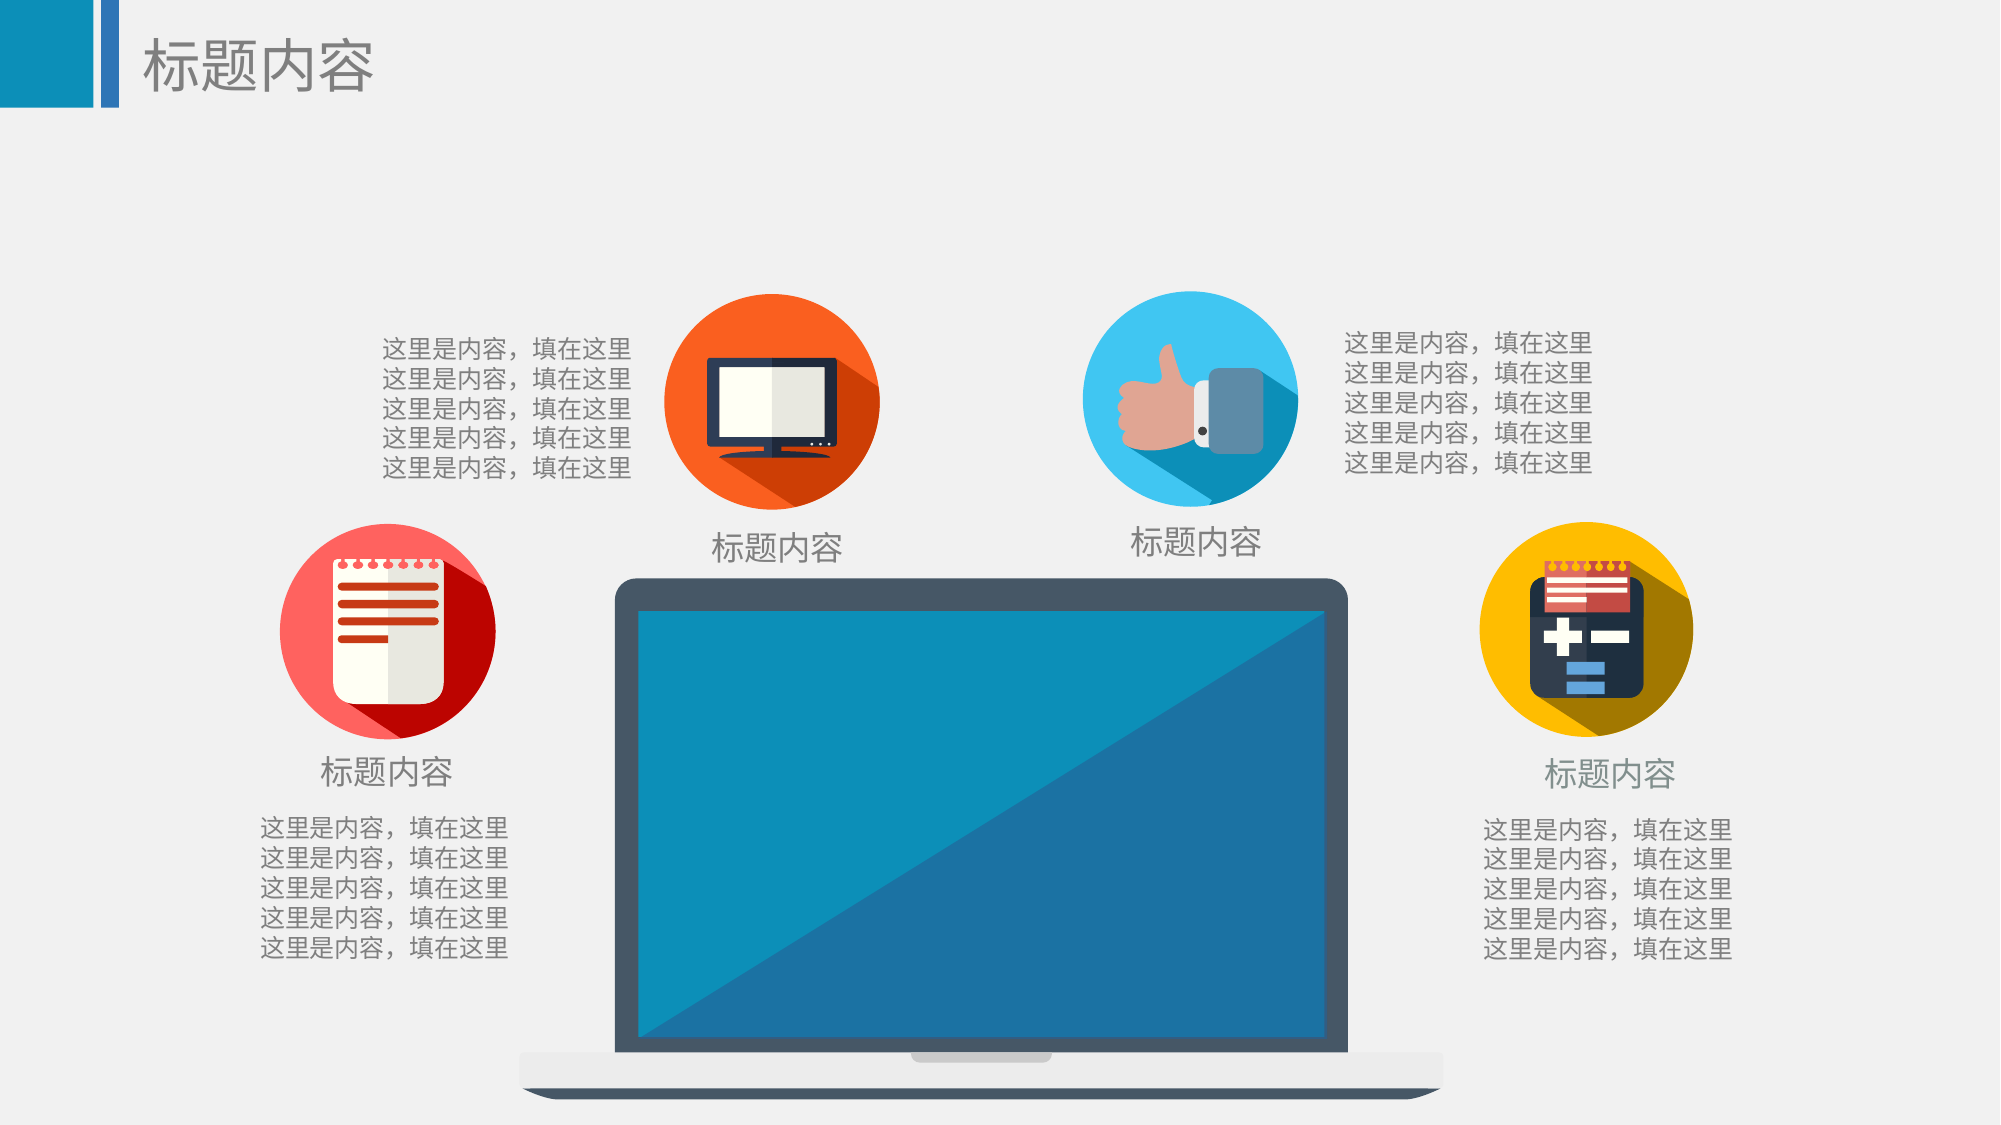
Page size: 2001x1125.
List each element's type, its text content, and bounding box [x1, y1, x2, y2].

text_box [1479, 522, 1694, 737]
text_box [101, 0, 119, 108]
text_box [1082, 291, 1299, 507]
text_box 这里是内容，填在这里 这里是内容，填在这里 这里是内容，填在这里 这里是内容，填在这里 这里是内容，填在这里 [367, 325, 654, 491]
text_box 标题内容 [1529, 746, 1694, 801]
text_box 标题内容 [127, 21, 442, 107]
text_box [664, 294, 880, 510]
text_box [279, 523, 496, 740]
text_box 这里是内容，填在这里 这里是内容，填在这里 这里是内容，填在这里 这里是内容，填在这里 这里是内容，填在这里 [1329, 320, 1616, 485]
text_box 这里是内容，填在这里 这里是内容，填在这里 这里是内容，填在这里 这里是内容，填在这里 这里是内容，填在这里 [1468, 806, 1755, 972]
text_box [0, 0, 94, 108]
text_box 标题内容 [1115, 513, 1279, 569]
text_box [519, 578, 1444, 1100]
text_box 这里是内容，填在这里 这里是内容，填在这里 这里是内容，填在这里 这里是内容，填在这里 这里是内容，填在这里 [245, 804, 519, 970]
text_box 标题内容 [305, 743, 470, 799]
text_box 标题内容 [696, 519, 860, 575]
